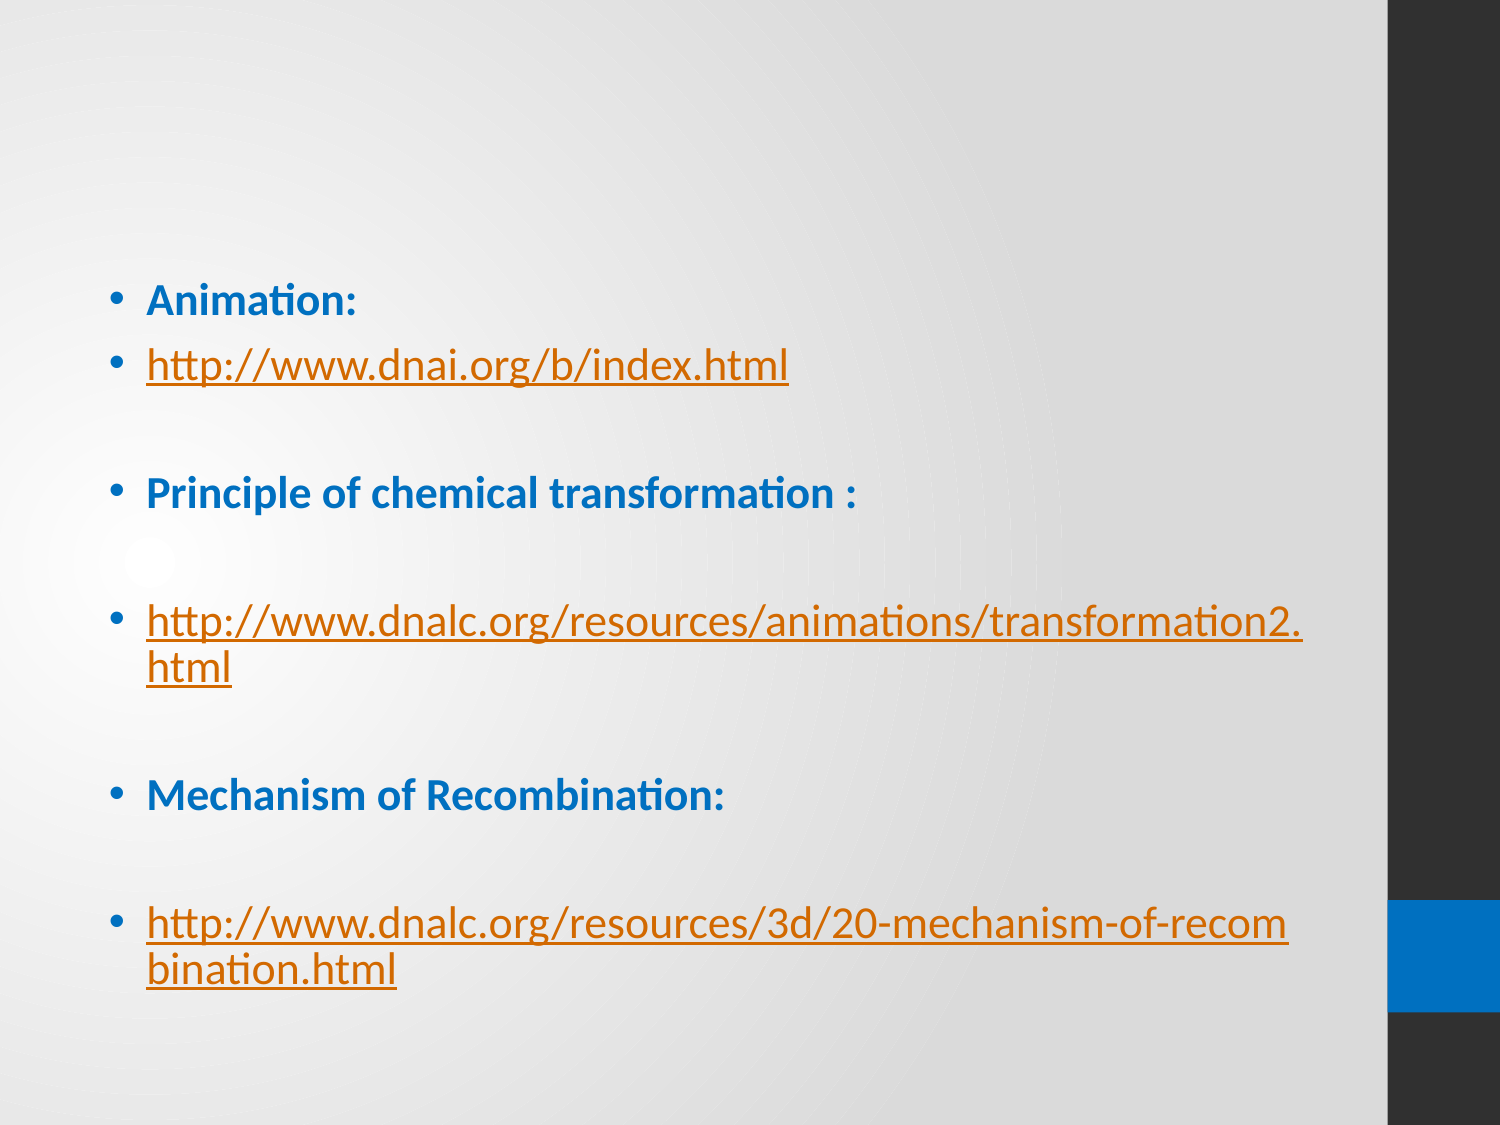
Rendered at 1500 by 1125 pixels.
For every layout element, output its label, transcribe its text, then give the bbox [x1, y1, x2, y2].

list Animation: http://www.dnai.org/b/index.html Principle of chemical transformation : http://www.dnalc.org/resources/animations/transformation2.html Mechanism of Recombination: http://www.dnalc.org/resources/3d/20-mechanism-of-recombination.html [75, 262, 1325, 1050]
